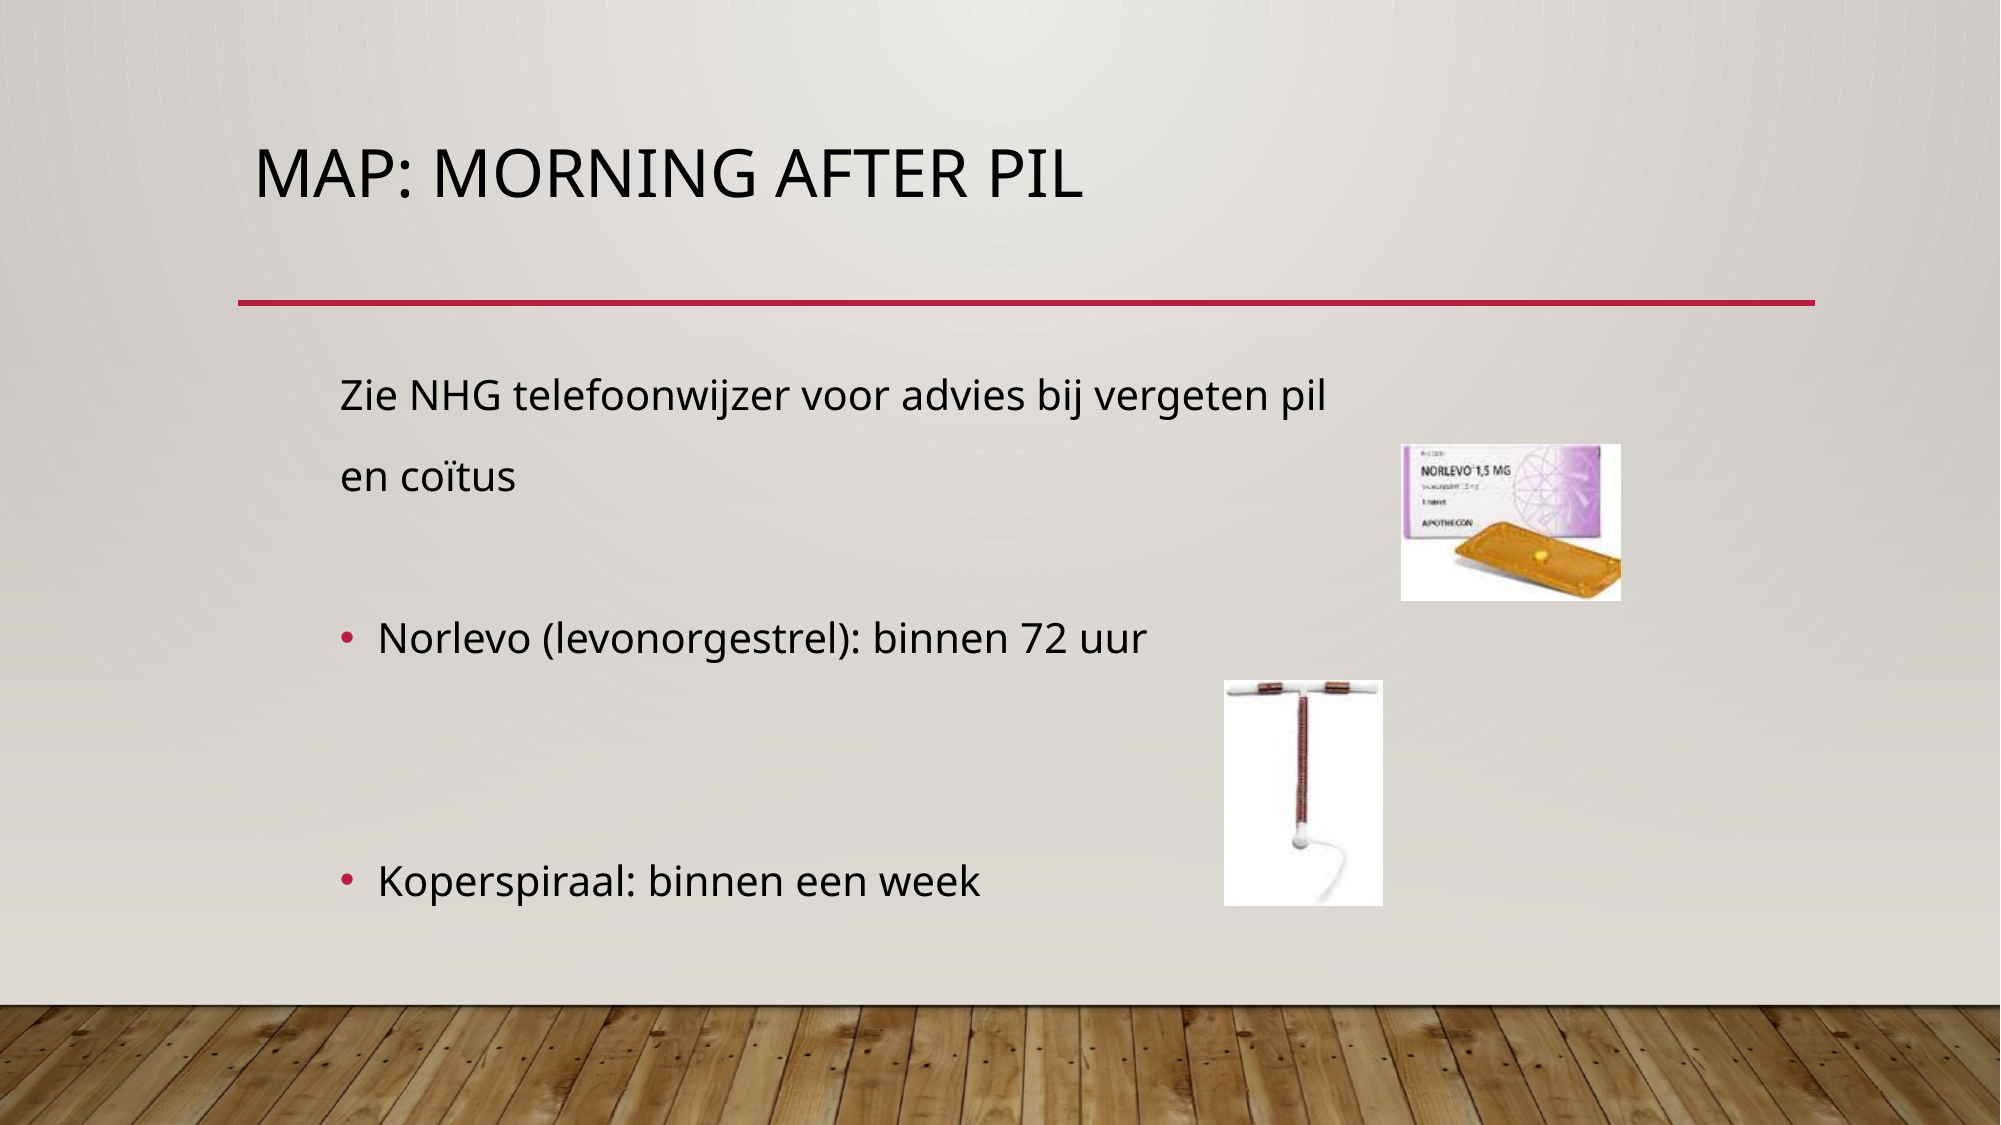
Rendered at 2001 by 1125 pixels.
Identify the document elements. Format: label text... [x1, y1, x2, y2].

picture [0, 1005, 2000, 1125]
title MAP: morning after pil [238, 131, 1814, 305]
picture [1401, 443, 1621, 601]
list Zie NHG telefoonwijzer voor advies bij vergeten pil en coïtus Norlevo (levonorgestrel): binnen 72 uur Koperspiraal: binnen een week [324, 200, 1675, 1010]
picture [1224, 680, 1383, 906]
